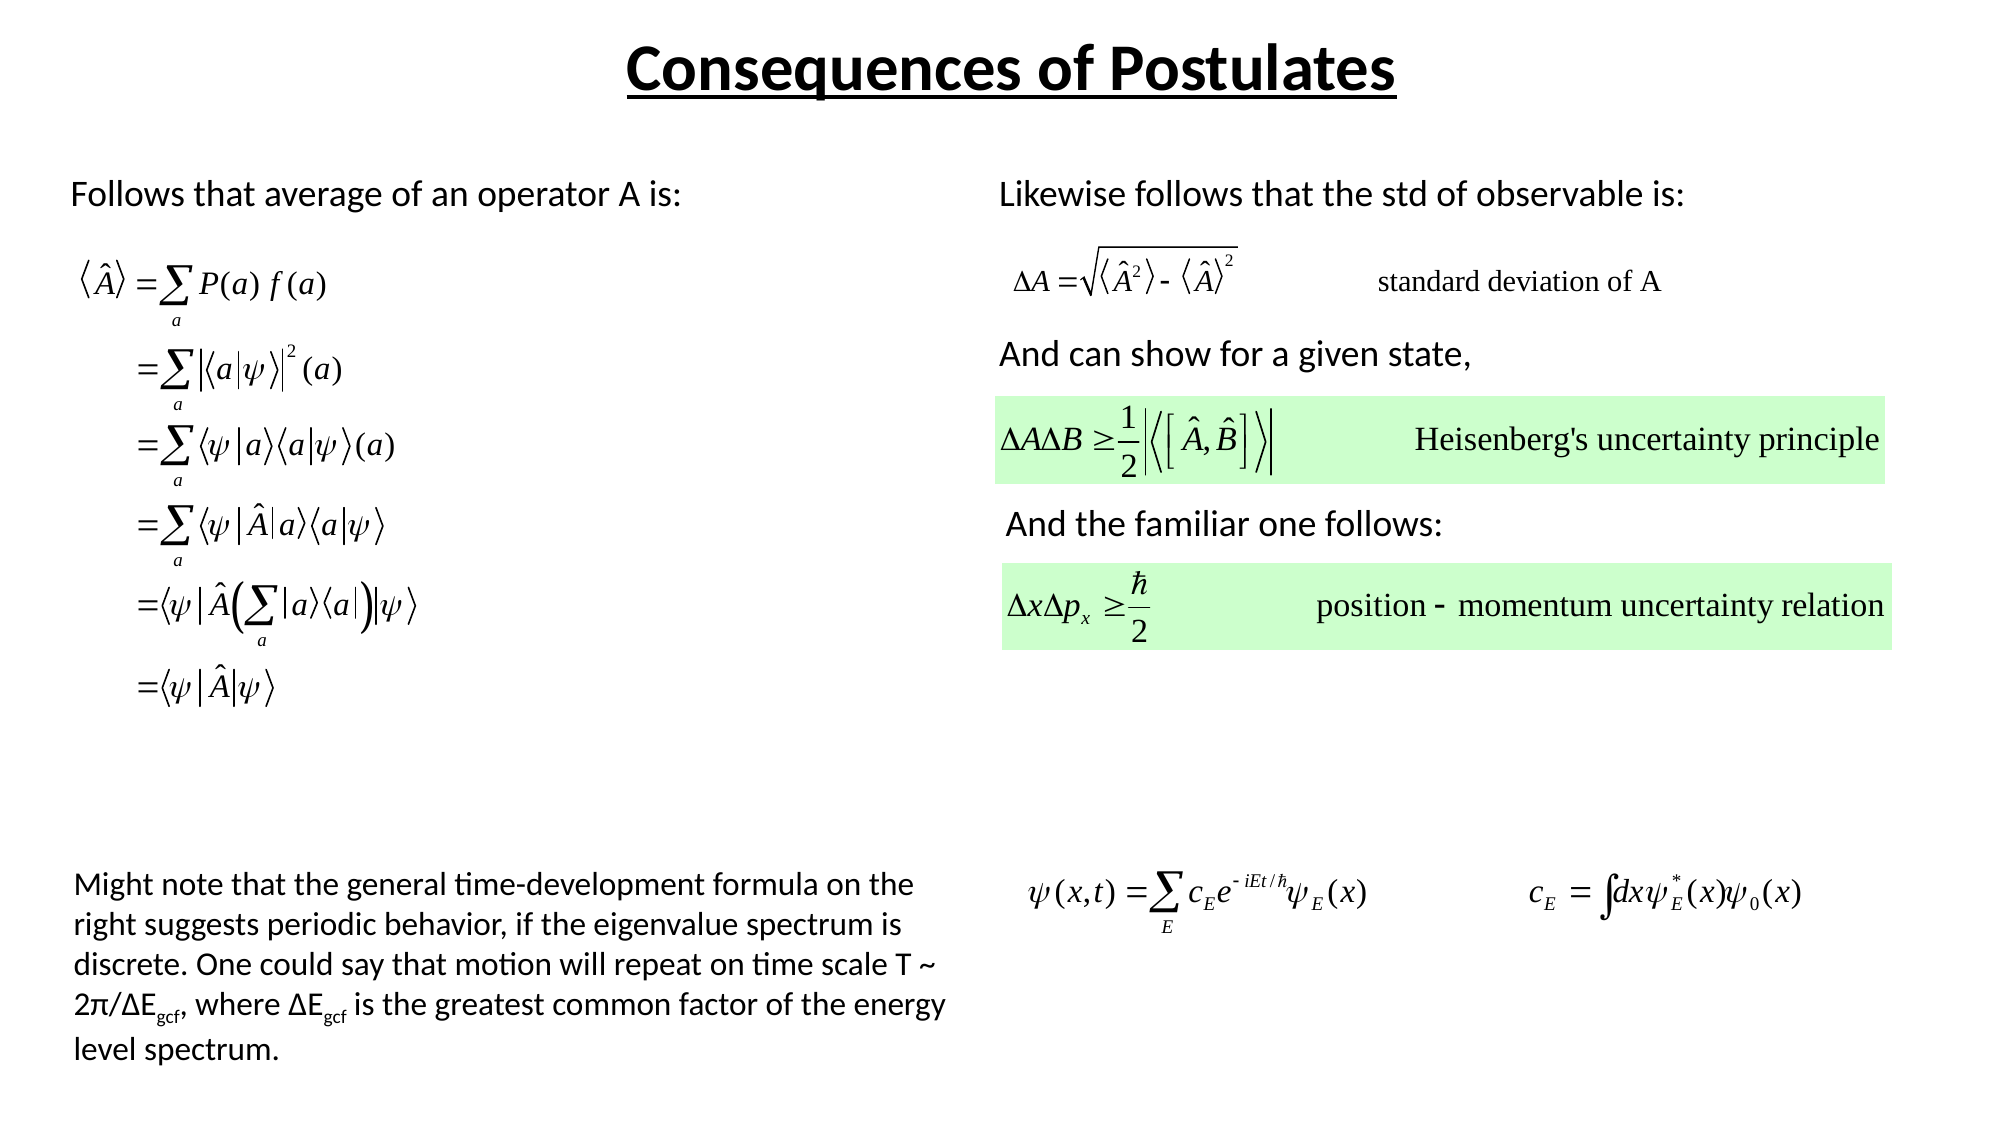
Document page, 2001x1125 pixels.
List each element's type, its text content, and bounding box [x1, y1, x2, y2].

text_box Might note that the general time-development formula on the right suggests periodic behavior, if the eigenvalue spectrum is discrete. One could say that motion will repeat on time scale T ~ 2π/ΔEgcf, where ΔEgcf is the greatest common factor of the energy level spectrum. [58, 854, 996, 1075]
text_box And the familiar one follows: [990, 491, 1767, 552]
text_box Likewise follows that the std of observable is: [984, 161, 1798, 222]
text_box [1025, 862, 1810, 942]
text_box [1008, 240, 1668, 302]
text_box And can show for a given state, [984, 321, 1617, 382]
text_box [1001, 562, 1892, 650]
text_box Follows that average of an operator A is: [55, 161, 870, 222]
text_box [994, 396, 1885, 485]
text_box Consequences of Postulates [611, 16, 1472, 111]
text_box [75, 254, 423, 713]
